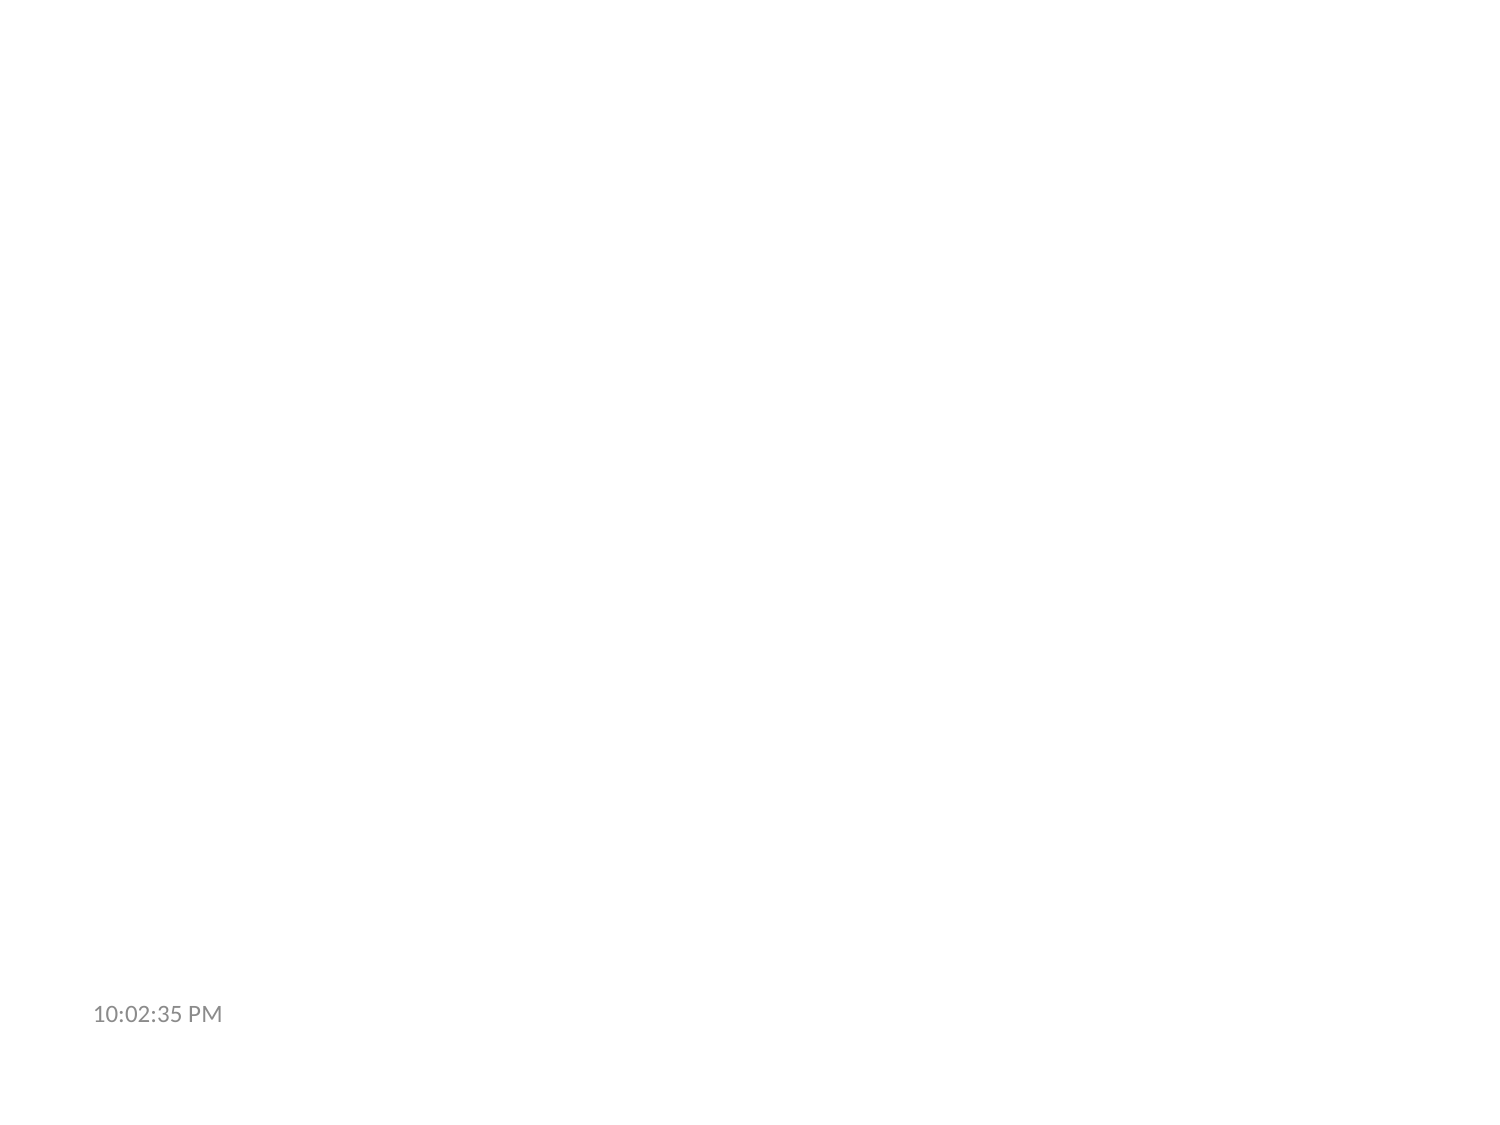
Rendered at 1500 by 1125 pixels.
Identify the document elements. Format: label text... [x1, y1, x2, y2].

text_box 3:35:09 PM [77, 982, 428, 1043]
